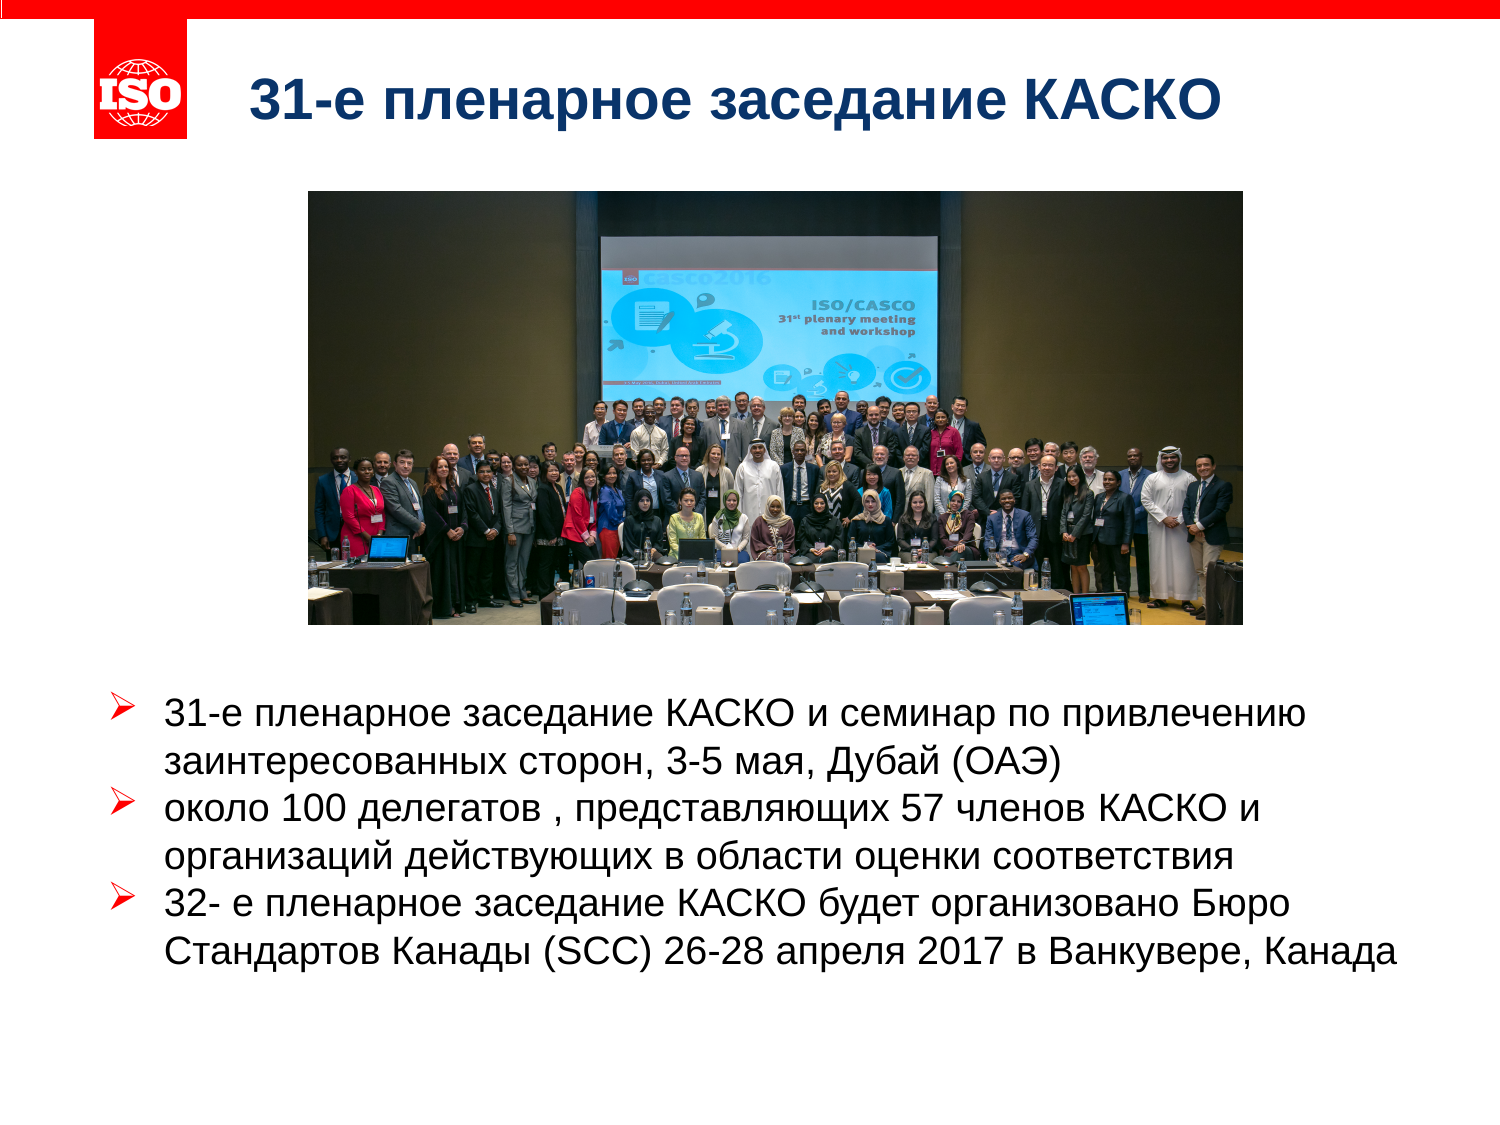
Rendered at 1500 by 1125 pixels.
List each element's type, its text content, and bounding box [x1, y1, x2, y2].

text_box 31-е пленарное заседание КАСКО [234, 53, 1486, 139]
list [308, 191, 1244, 625]
text_box 31-е пленарное заседание КАСКО и семинар по привлечению заинтересованных сторон, 3-5 мая, Дубай (ОАЭ) около 100 делегатов , представляющих 57 членов КАСКО и организаций действующих в области оценки соответствия 32- е пленарное заседание КАСКО будет организовано Бюро Стандартов Канады (SCC) 26-28 апреля 2017 в Ванкувере, Канада [92, 679, 1459, 1027]
